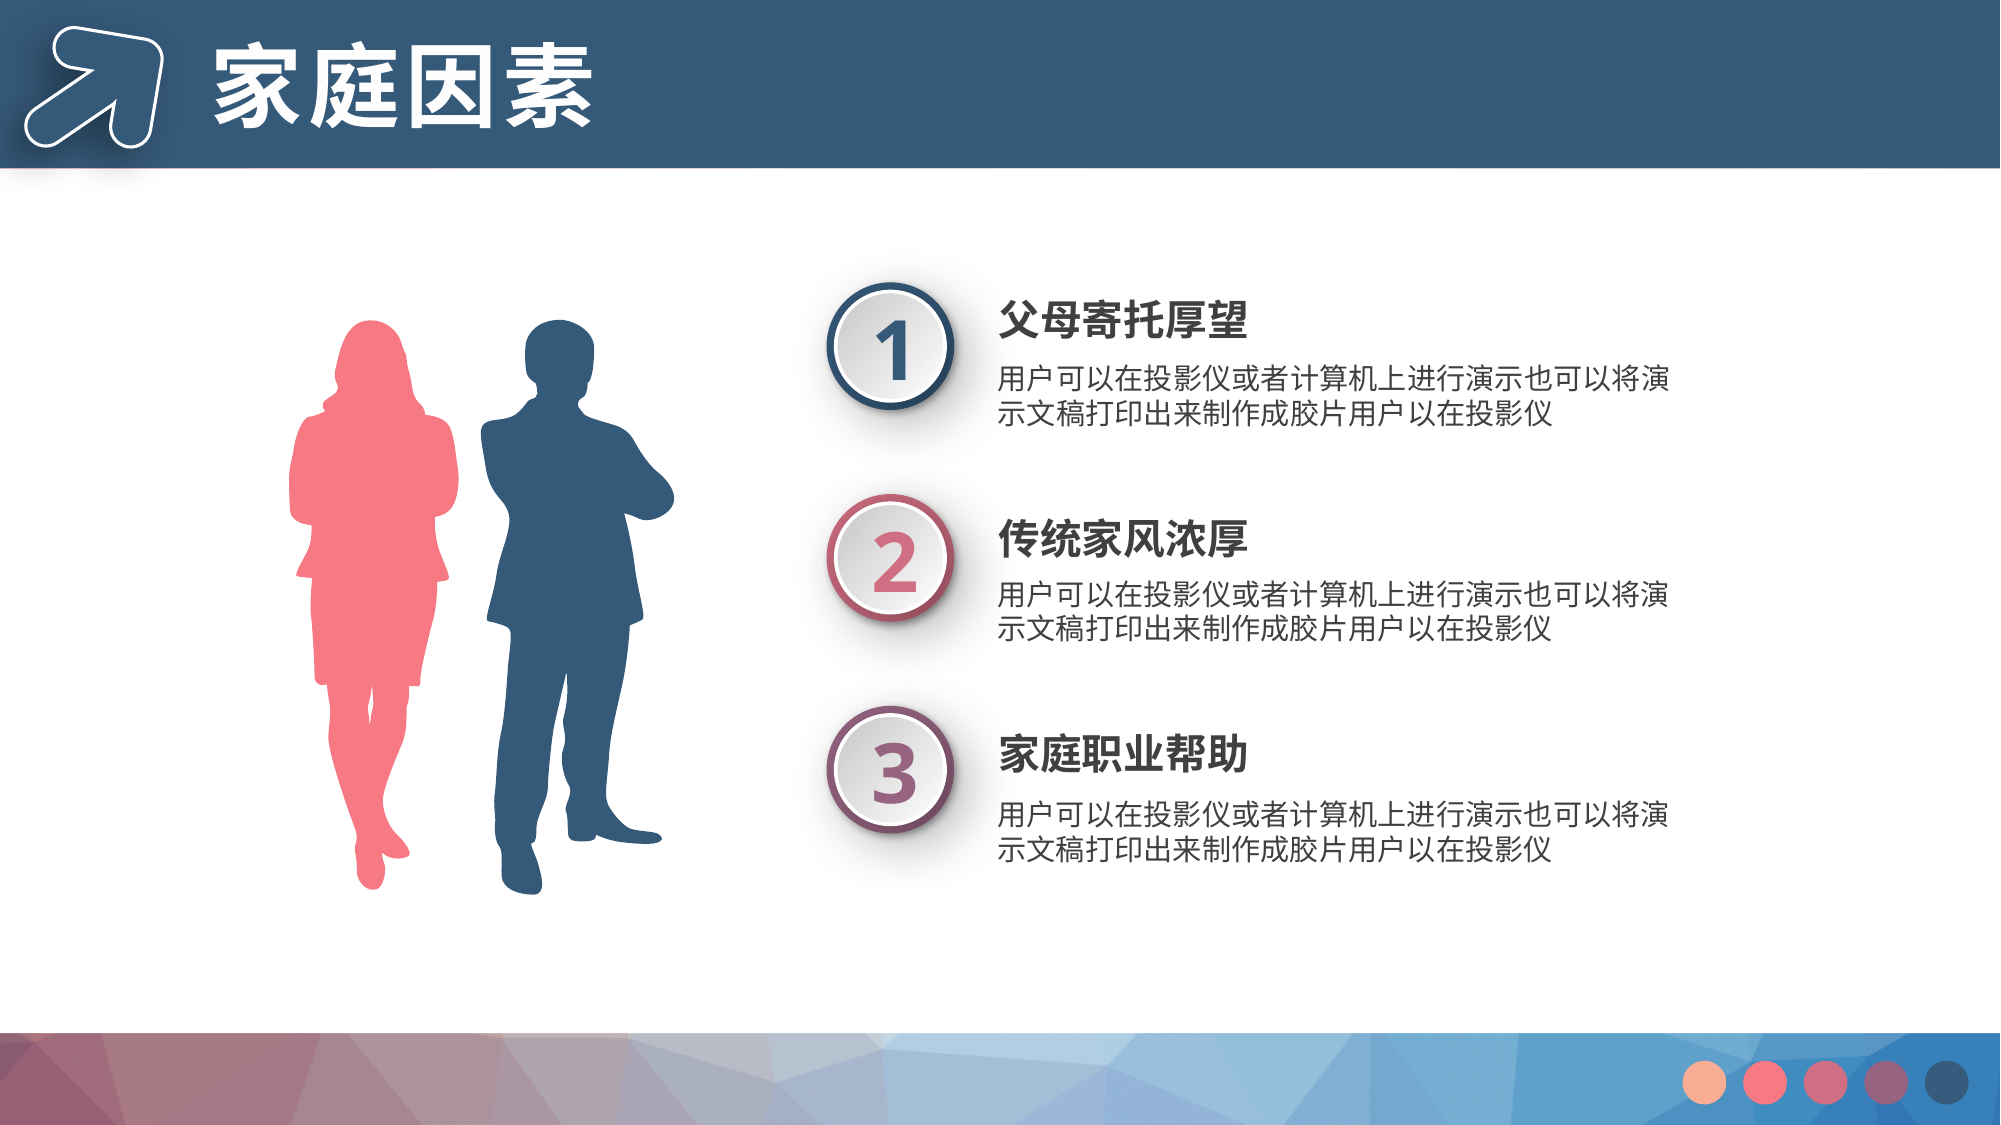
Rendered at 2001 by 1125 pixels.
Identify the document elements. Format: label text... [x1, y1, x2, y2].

picture [0, 1034, 2000, 1125]
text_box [997, 512, 1693, 647]
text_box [997, 727, 1695, 867]
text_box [477, 319, 677, 895]
text_box [1863, 1059, 1910, 1106]
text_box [826, 494, 955, 622]
text_box [0, 169, 2000, 1034]
text_box 家庭因素 [195, 21, 611, 147]
text_box [0, 0, 2000, 169]
text_box [24, 26, 164, 149]
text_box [288, 319, 460, 890]
text_box [1923, 1059, 1970, 1106]
text_box [1681, 1059, 1728, 1106]
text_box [826, 282, 955, 410]
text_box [826, 705, 955, 834]
text_box [1742, 1059, 1788, 1106]
text_box [1802, 1059, 1849, 1106]
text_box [997, 293, 1695, 431]
